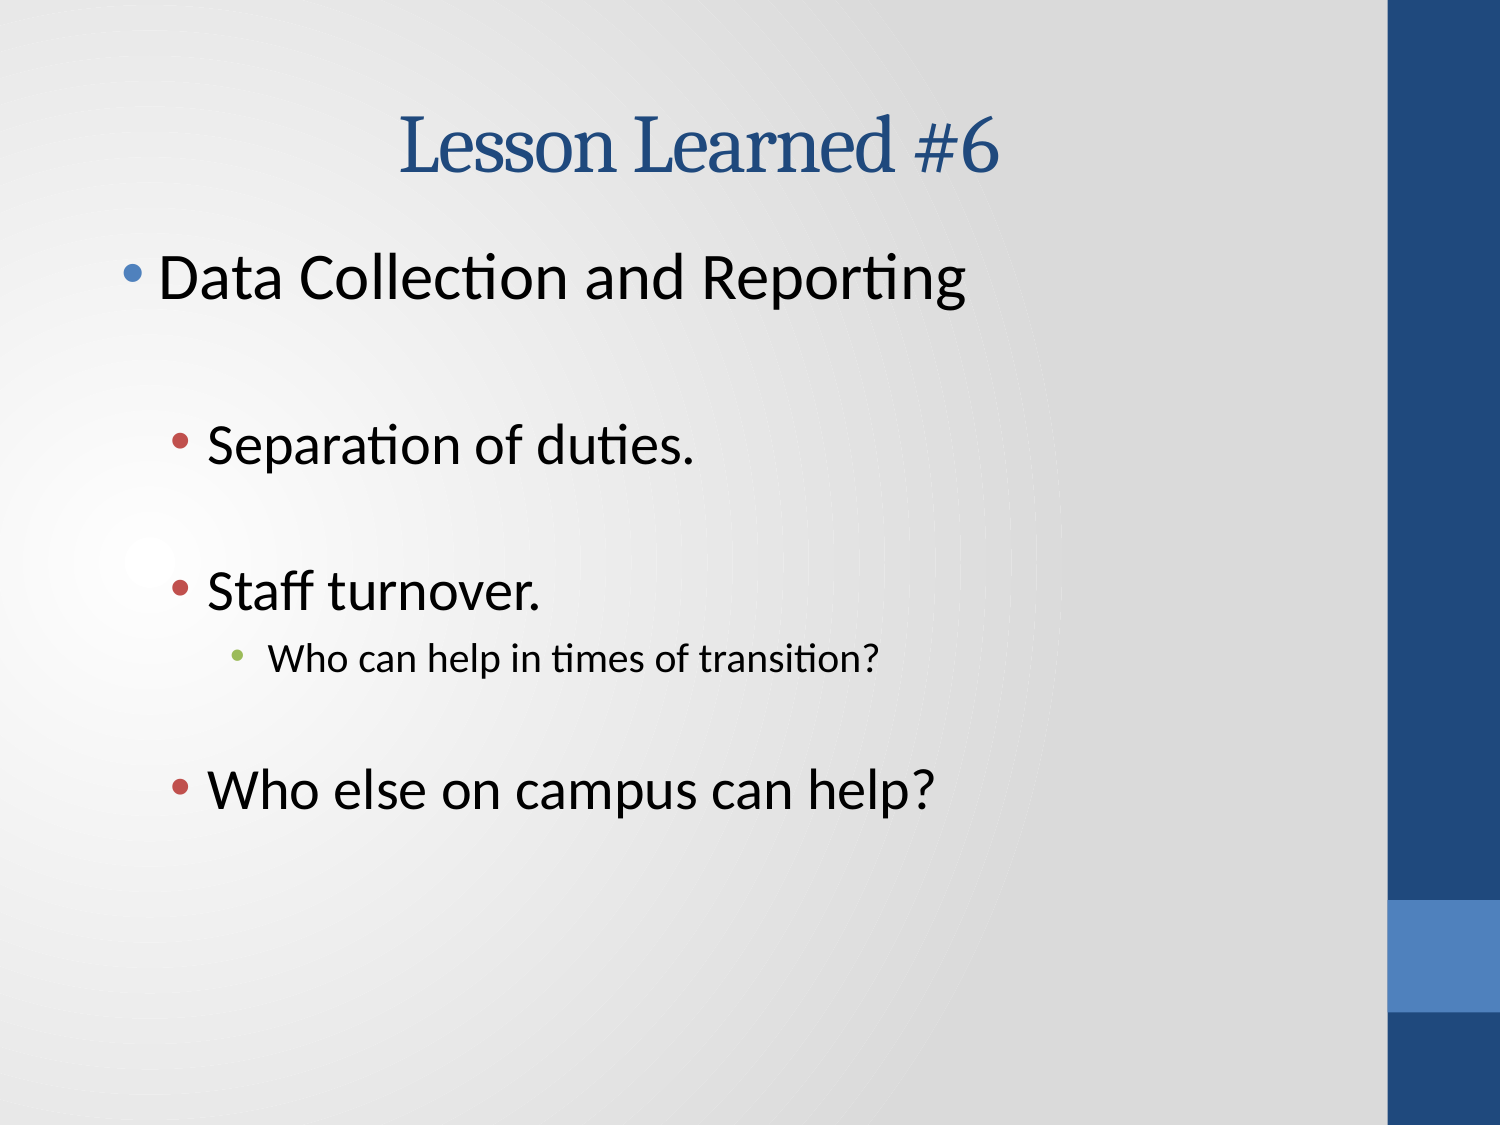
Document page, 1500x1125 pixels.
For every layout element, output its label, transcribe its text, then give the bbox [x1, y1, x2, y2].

title Lesson Learned #6 [75, 45, 1325, 233]
list Data Collection and Reporting Separation of duties. Staff turnover. Who can help in times of transition? Who else on campus can help? [87, 224, 1338, 1013]
